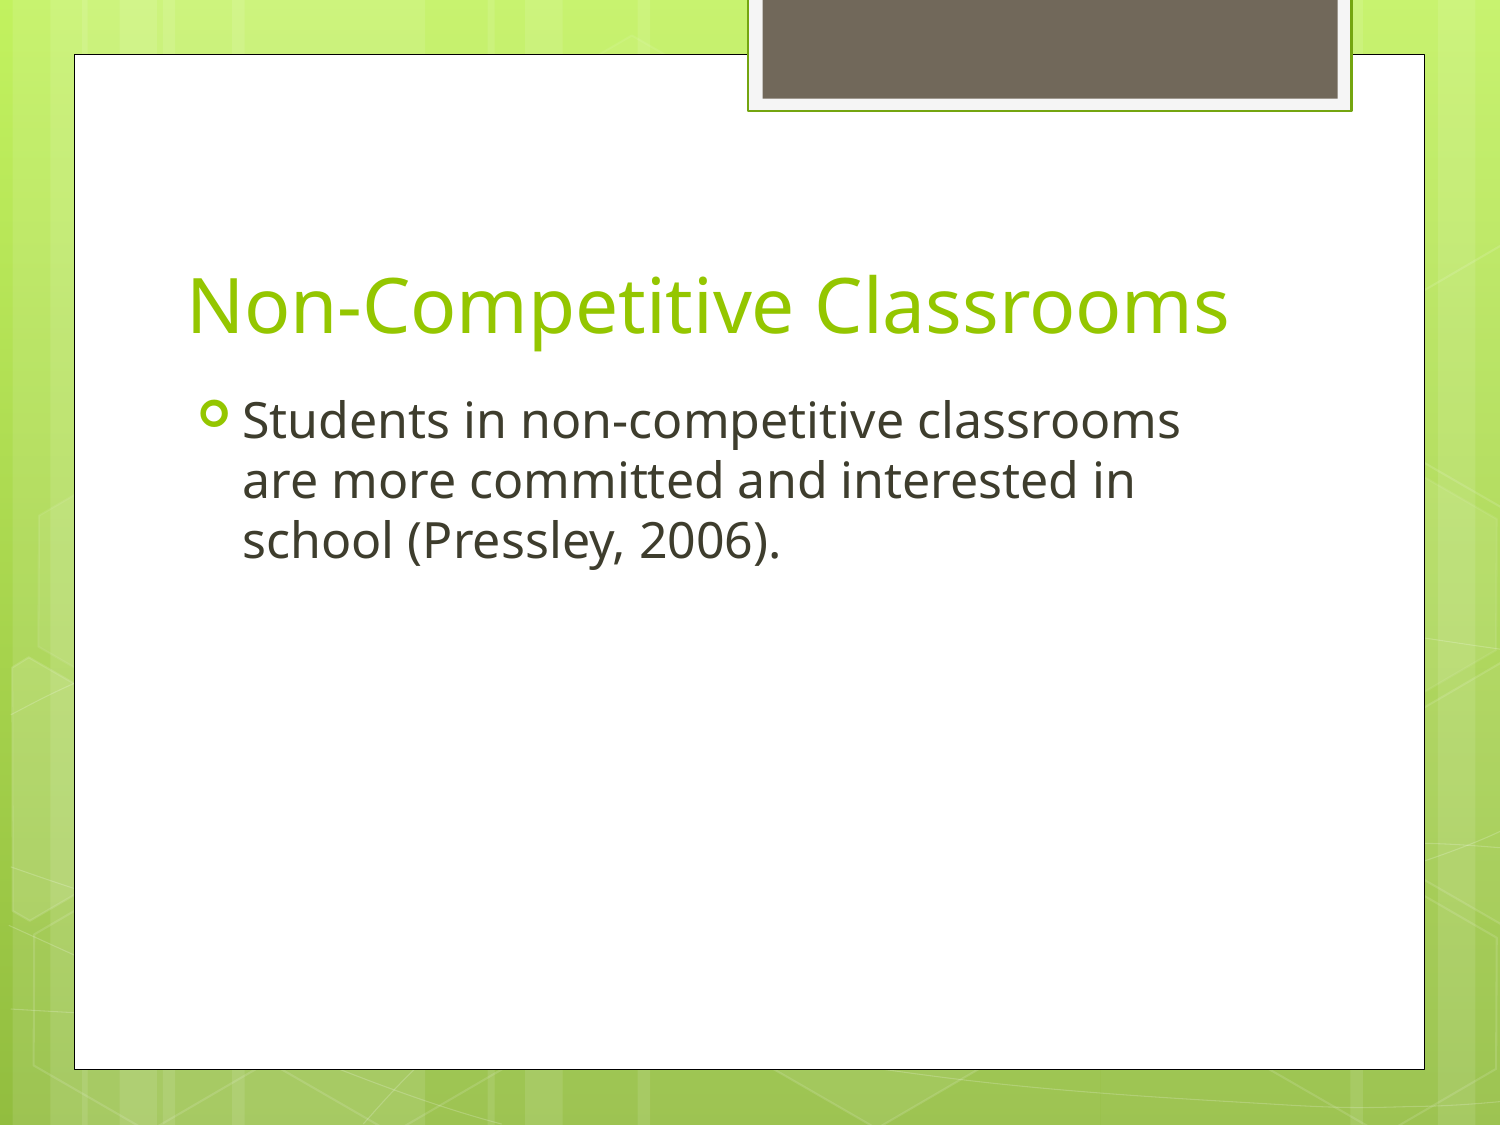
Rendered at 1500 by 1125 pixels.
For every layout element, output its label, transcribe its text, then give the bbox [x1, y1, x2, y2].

title Non-Competitive Classrooms [171, 168, 1324, 357]
list Students in non-competitive classrooms are more committed and interested in school (Pressley, 2006). [171, 381, 1283, 957]
